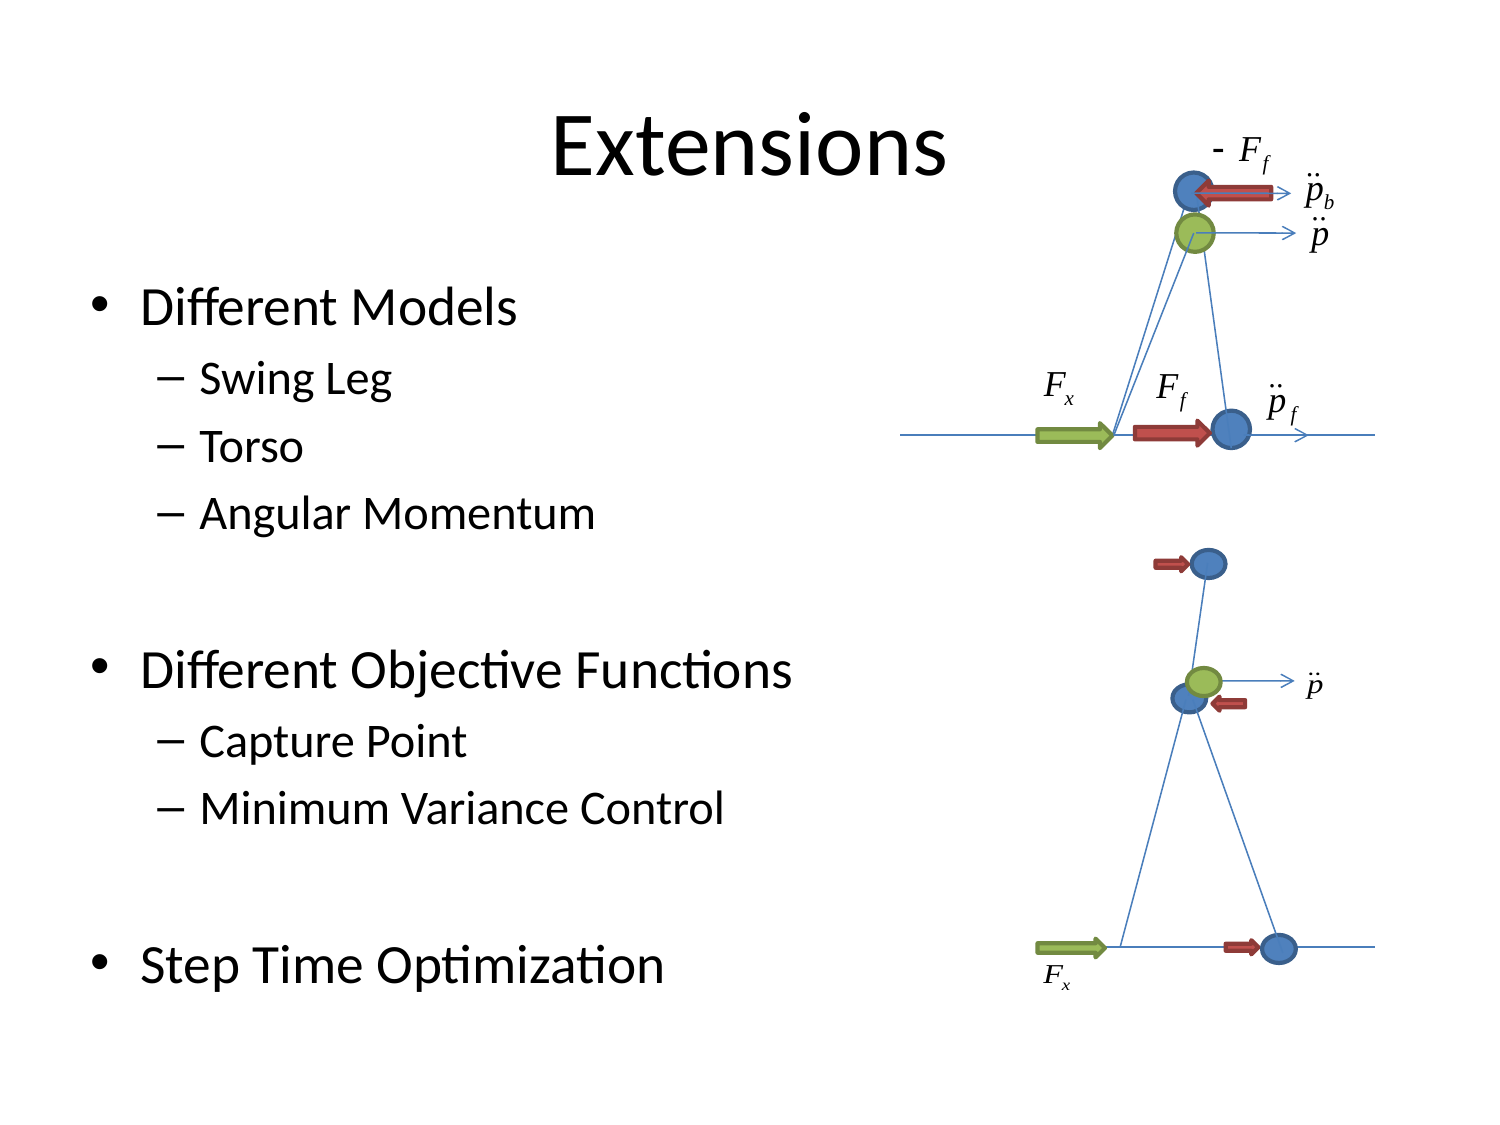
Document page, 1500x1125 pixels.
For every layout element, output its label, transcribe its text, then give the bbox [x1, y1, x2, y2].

title Extensions [75, 45, 1425, 233]
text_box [899, 124, 1376, 449]
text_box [1037, 549, 1376, 998]
list Different Models Swing Leg Torso Angular Momentum Different Objective Functions Capture Point Minimum Variance Control Step Time Optimization [75, 262, 1425, 1005]
